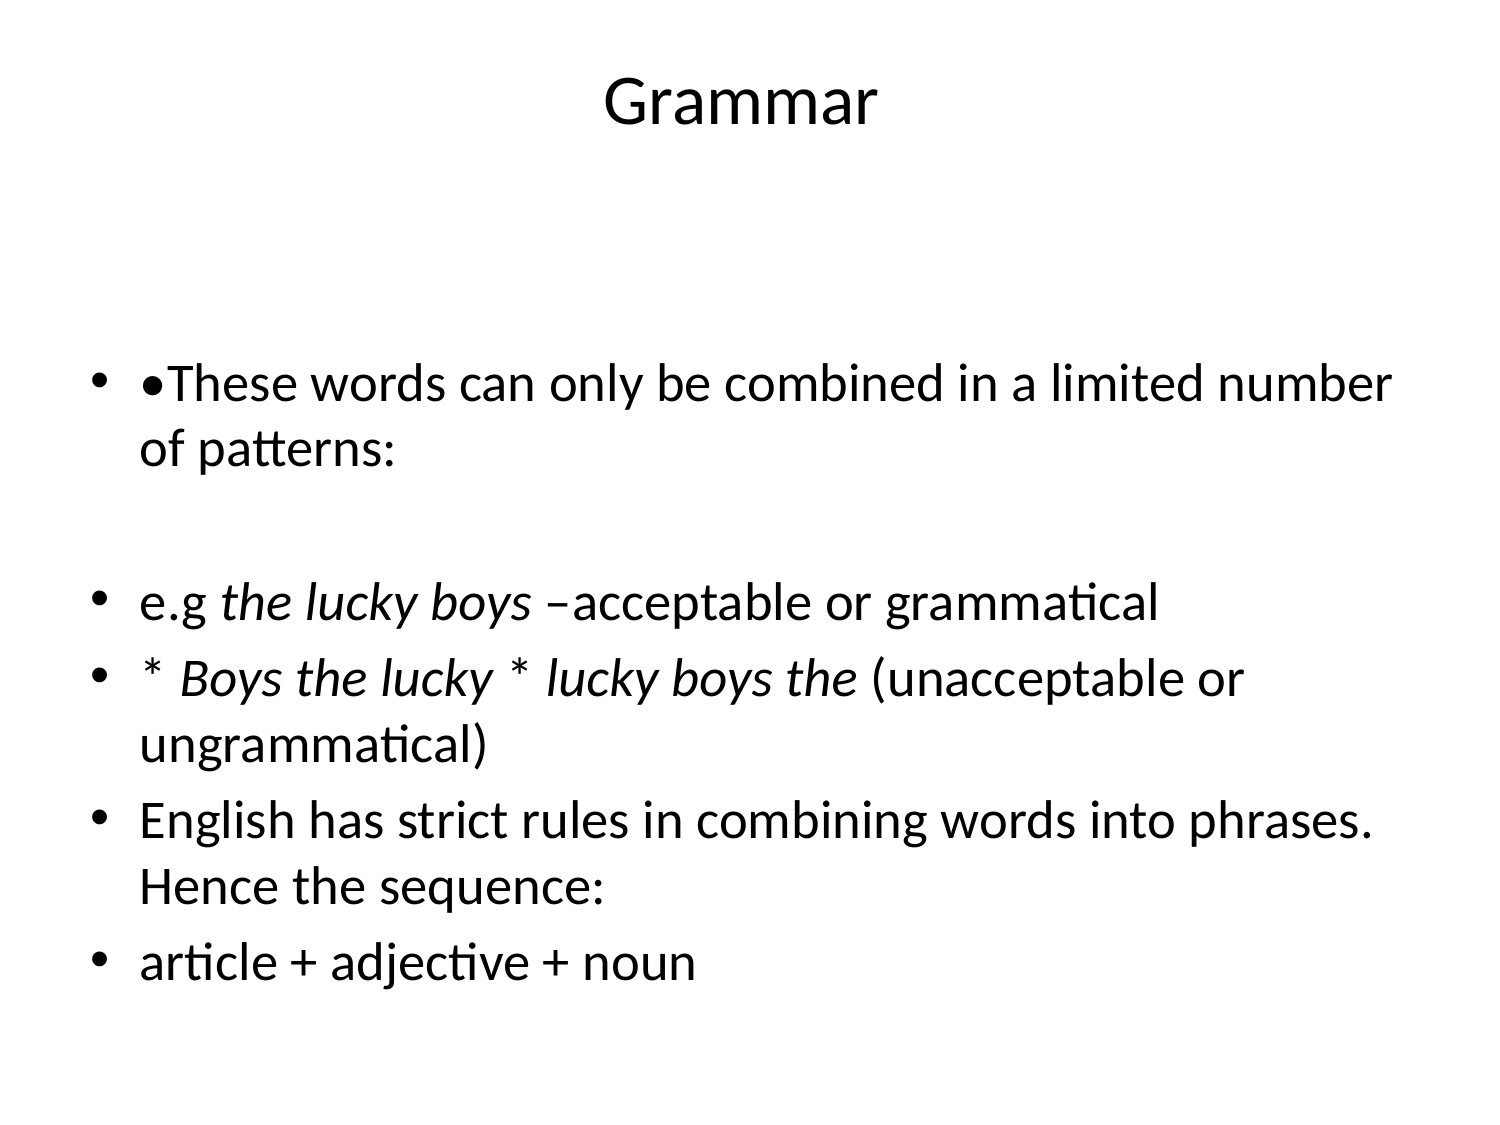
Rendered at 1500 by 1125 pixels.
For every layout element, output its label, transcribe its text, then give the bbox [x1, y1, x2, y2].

title Grammar [75, 45, 1425, 233]
list •These words can only be combined in a limited number of patterns: e.g the lucky boys –acceptable or grammatical * Boys the lucky * lucky boys the (unacceptable or ungrammatical) English has strict rules in combining words into phrases. Hence the sequence: article + adjective + noun [75, 262, 1425, 1005]
